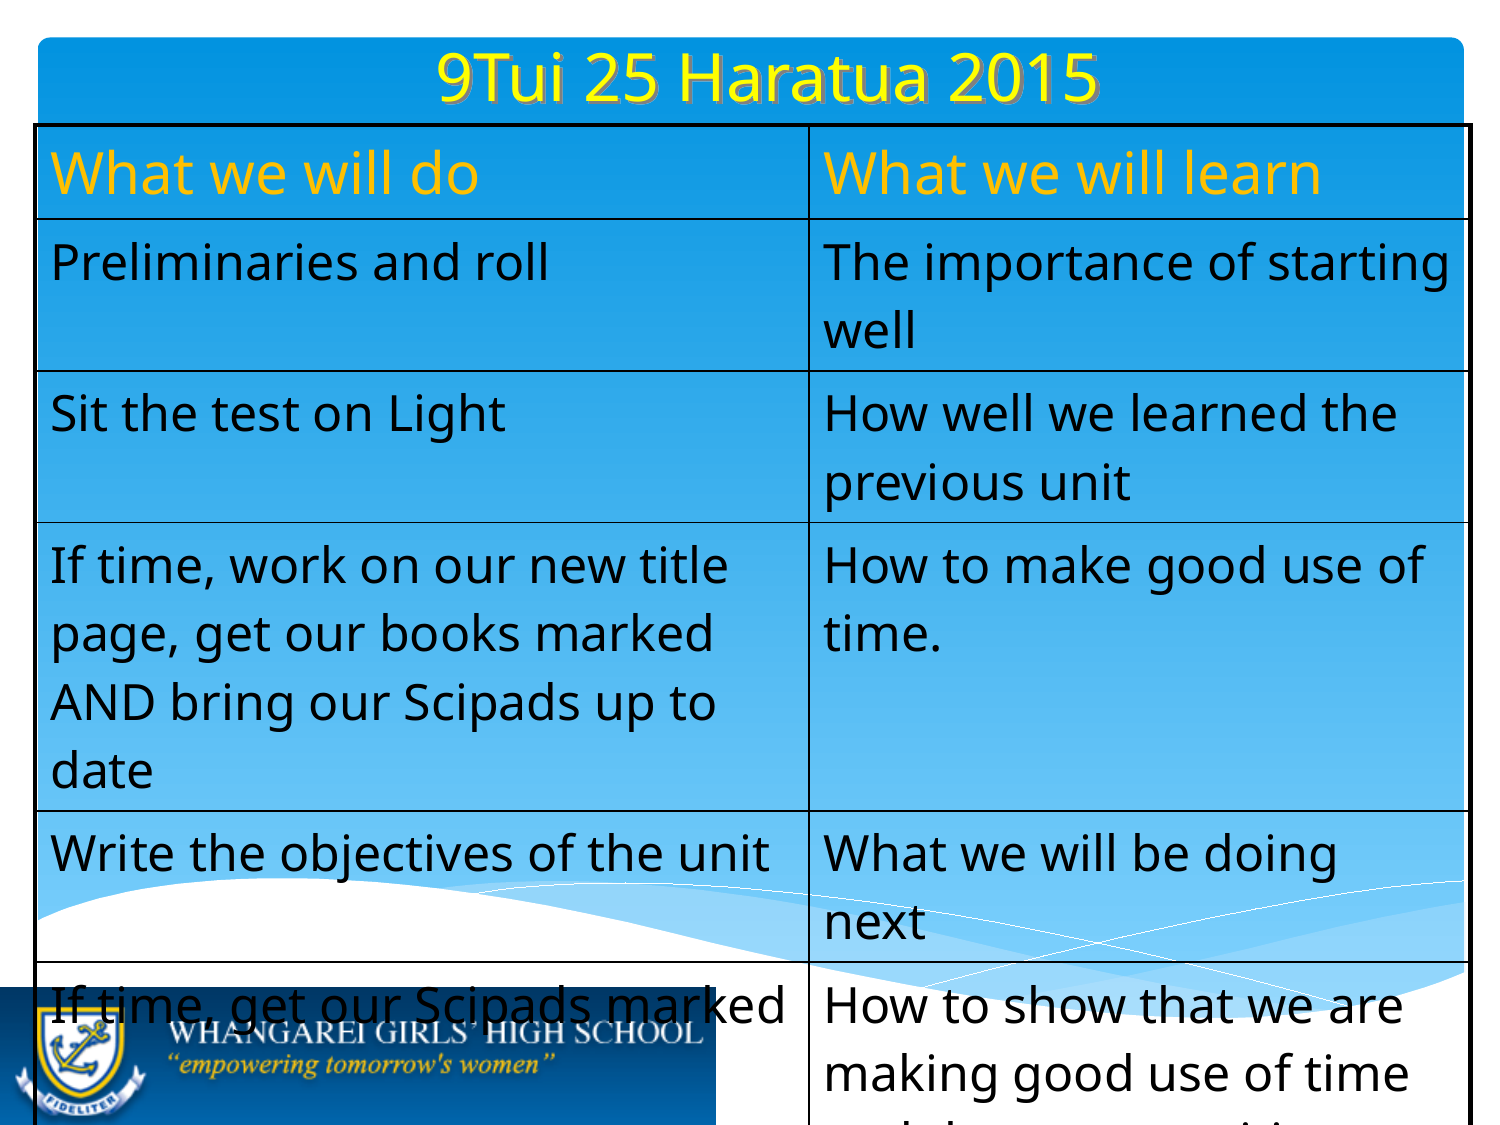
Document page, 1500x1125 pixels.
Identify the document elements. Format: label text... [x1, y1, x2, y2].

table_cell How well we learned the previous unit [810, 372, 1468, 522]
table_cell If time, work on our new title page, get our books marked AND bring our Scipads up to date [37, 523, 808, 810]
table_cell If time, get our Scipads marked [37, 963, 808, 1125]
table_header What we will learn [810, 127, 1468, 218]
table_cell How to show that we are making good use of time and the opportunities offered. [810, 963, 1468, 1125]
picture [0, 987, 716, 1125]
text_box 9Tui 25 Haratua 2015 [162, 24, 1375, 123]
table_cell Sit the test on Light [37, 372, 808, 522]
table_cell Preliminaries and roll [37, 220, 808, 370]
table_cell How to make good use of time. [810, 523, 1468, 810]
table_cell What we will be doing next [810, 812, 1468, 961]
table_cell The importance of starting well [810, 220, 1468, 370]
table_header What we will do [37, 127, 808, 218]
table_cell Write the objectives of the unit [37, 812, 808, 961]
